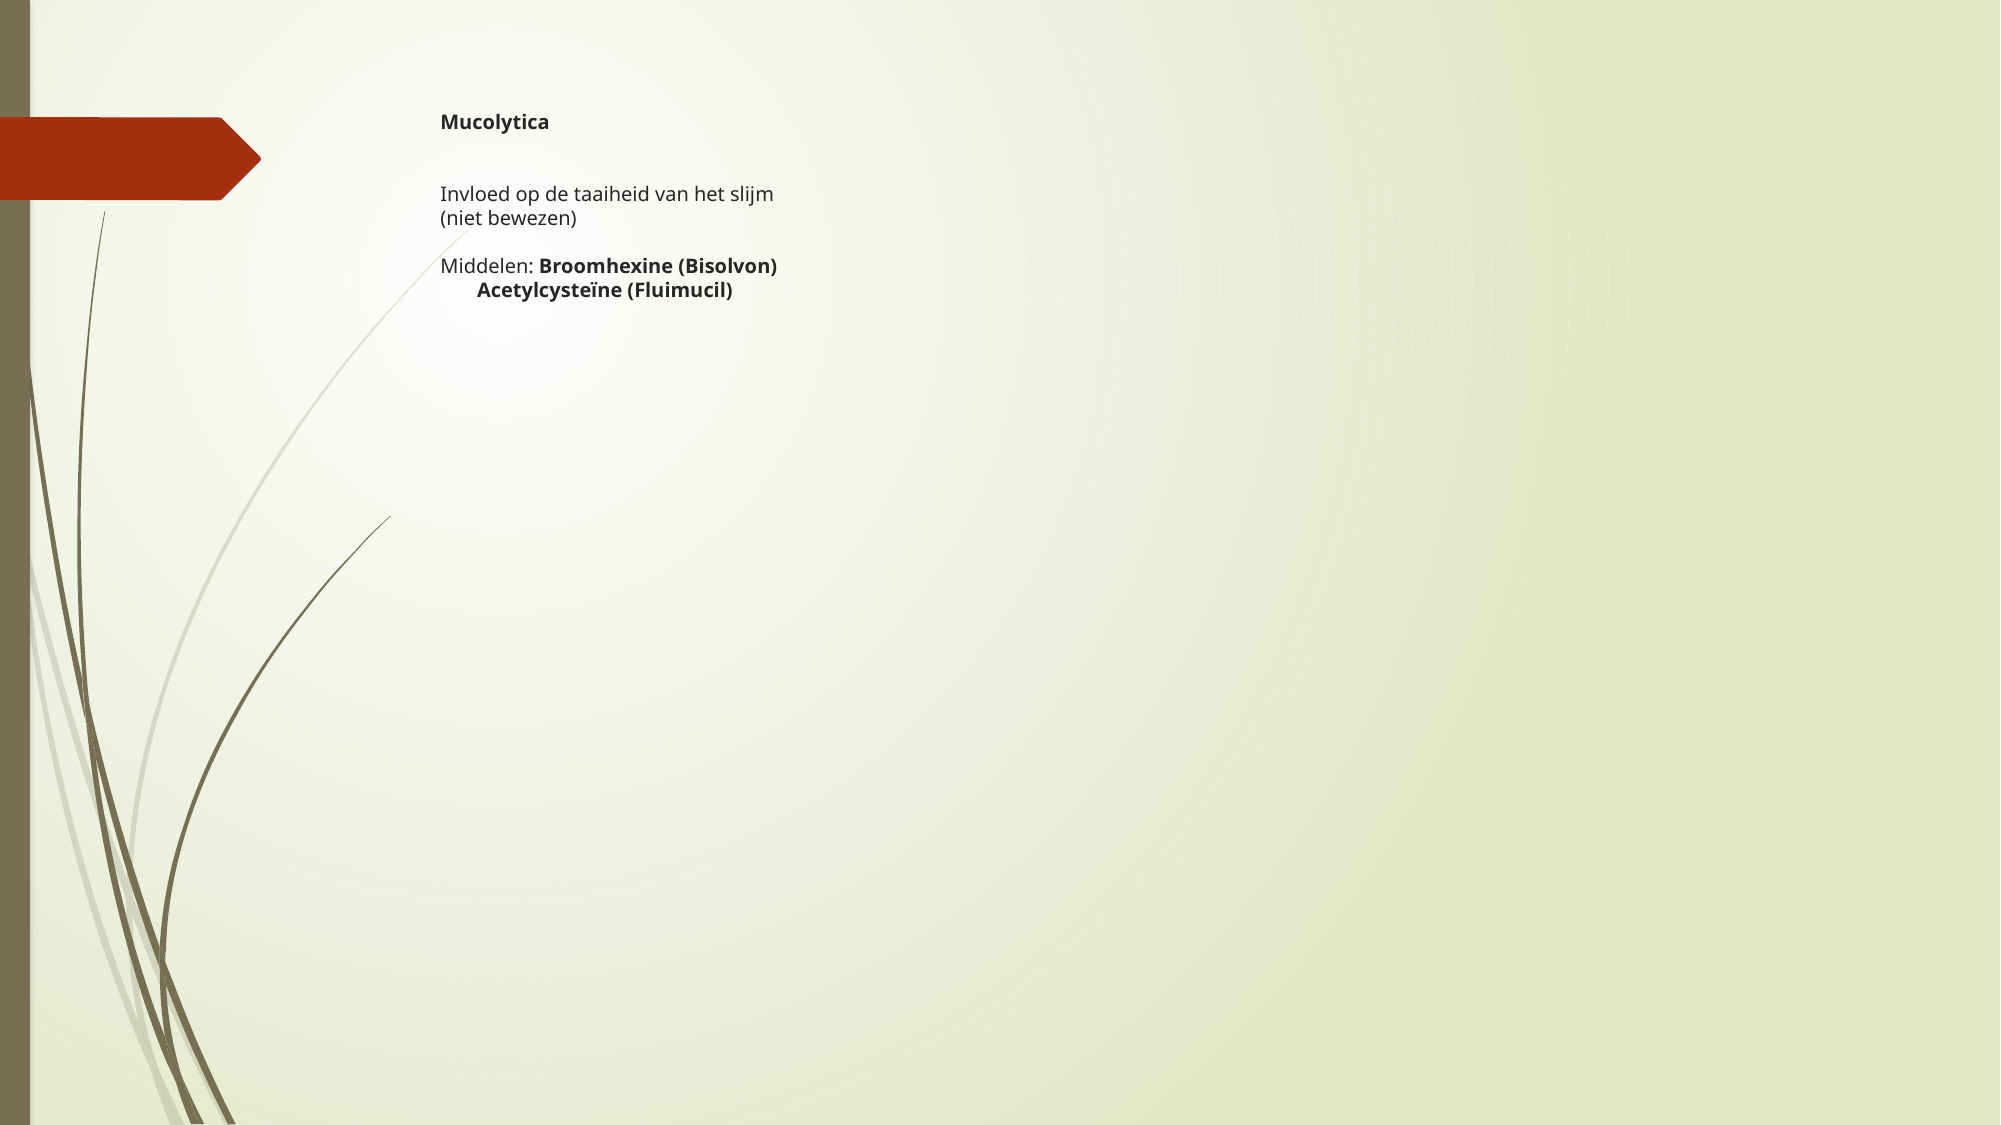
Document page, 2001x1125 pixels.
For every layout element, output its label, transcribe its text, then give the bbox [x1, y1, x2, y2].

title Mucolytica Invloed op de taaiheid van het slijm (niet bewezen) Middelen: Broomhexine (Bisolvon) Acetylcysteïne (Fluimucil) [425, 102, 1888, 313]
